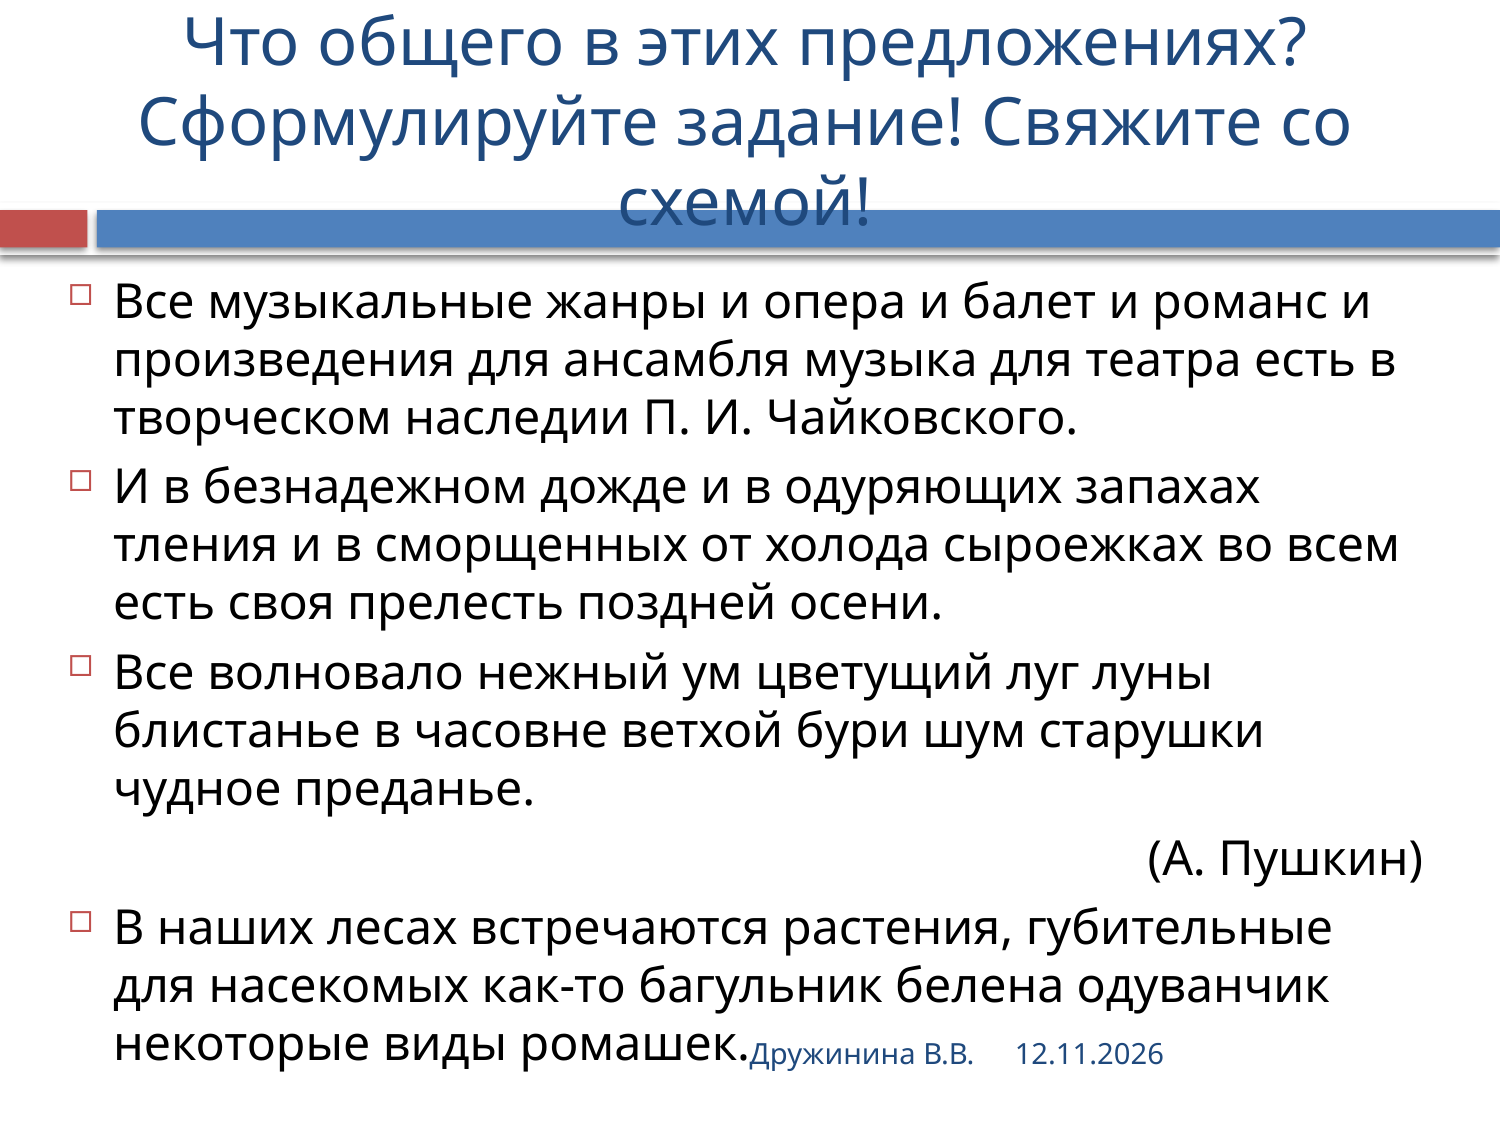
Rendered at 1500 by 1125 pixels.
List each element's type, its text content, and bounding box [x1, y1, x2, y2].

list Все музыкальные жанры и опера и балет и романс и произведения для ансамбля музыка для театра есть в творческом наследии П. И. Чайковского. И в безнадежном дожде и в одуряющих запахах тления и в сморщенных от холода сыроежках во всем есть своя прелесть поздней осени. Все волновало нежный ум цветущий луг луны блистанье в часовне ветхой бури шум старушки чудное преданье. (А. Пушкин) В наших лесах встречаются растения, губительные для насекомых как-то багульник белена одуванчик некоторые виды ромашек. [53, 262, 1438, 1083]
footer Дружинина В.В. [99, 1024, 990, 1085]
title Что общего в этих предложениях? Сформулируйте задание! Свяжите со схемой! [53, 37, 1438, 200]
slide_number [999, 1025, 1438, 1085]
